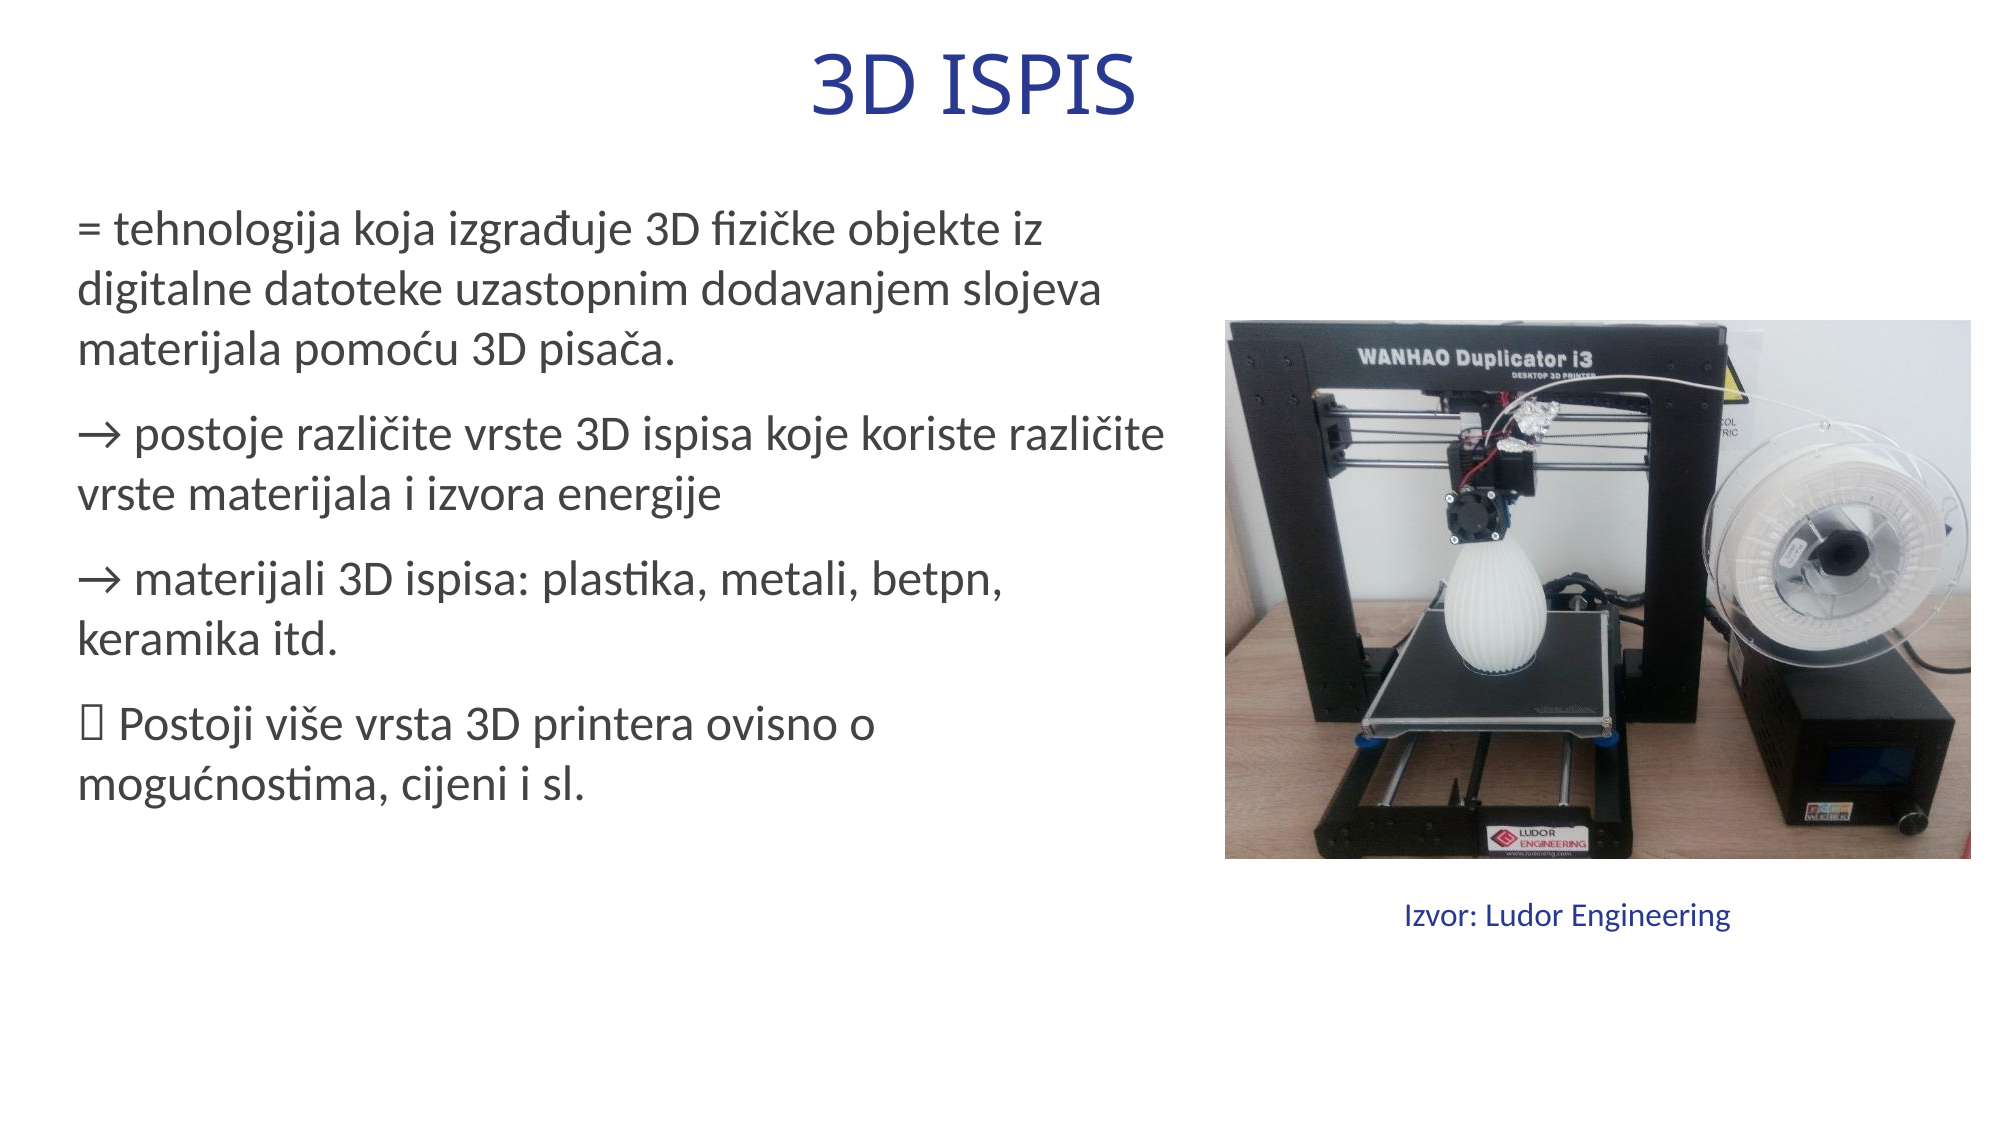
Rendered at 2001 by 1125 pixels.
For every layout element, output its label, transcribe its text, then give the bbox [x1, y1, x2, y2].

list = tehnologija koja izgrađuje 3D fizičke objekte iz digitalne datoteke uzastopnim dodavanjem slojeva materijala pomoću 3D pisača. → postoje različite vrste 3D ispisa koje koriste različite vrste materijala i izvora energije → materijali 3D ispisa: plastika, metali, betpn, keramika itd.  Postoji više vrsta 3D printera ovisno o mogućnostima, cijeni i sl. [62, 187, 1190, 1077]
title 3D ISPIS [160, 39, 1811, 136]
text_box Izvor: Ludor Engineering [1389, 885, 1870, 941]
picture [1224, 320, 1972, 859]
